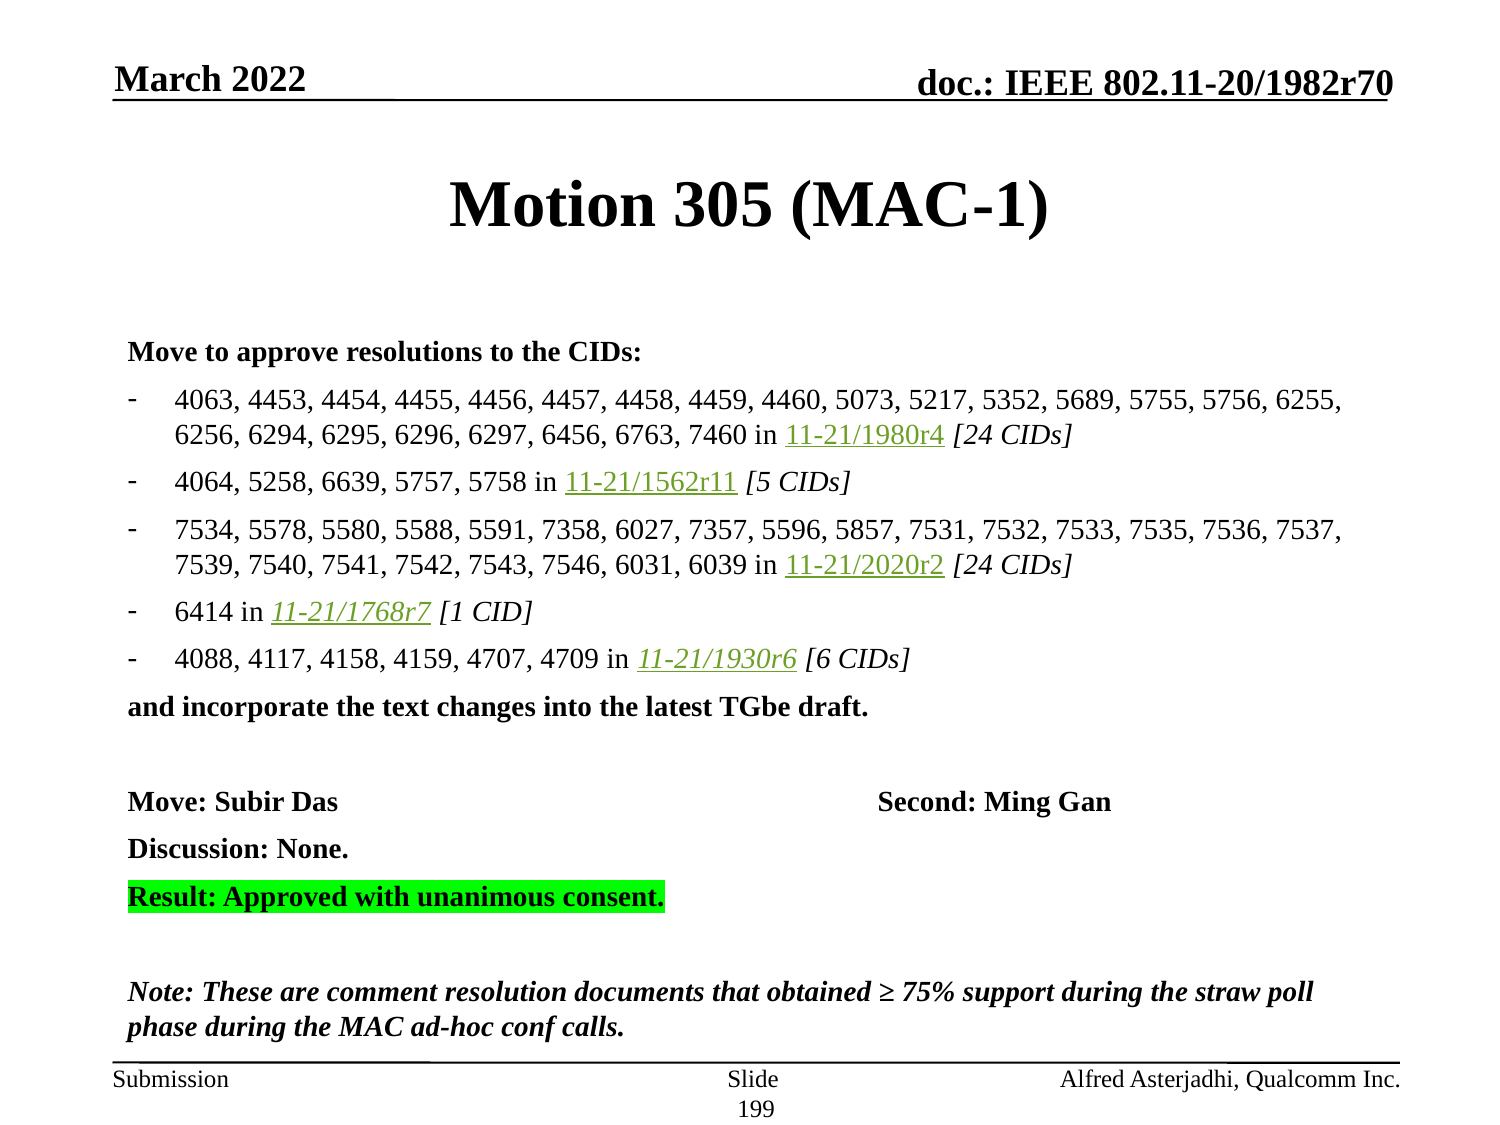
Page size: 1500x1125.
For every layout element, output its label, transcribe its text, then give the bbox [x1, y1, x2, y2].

footer Alfred Asterjadhi, Qualcomm Inc. [878, 1061, 1402, 1093]
list Move to approve resolutions to the CIDs: 4063, 4453, 4454, 4455, 4456, 4457, 4458, 4459, 4460, 5073, 5217, 5352, 5689, 5755, 5756, 6255, 6256, 6294, 6295, 6296, 6297, 6456, 6763, 7460 in 11-21/1980r4 [24 CIDs] 4064, 5258, 6639, 5757, 5758 in 11-21/1562r11 [5 CIDs] 7534, 5578, 5580, 5588, 5591, 7358, 6027, 7357, 5596, 5857, 7531, 7532, 7533, 7535, 7536, 7537, 7539, 7540, 7541, 7542, 7543, 7546, 6031, 6039 in 11-21/2020r2 [24 CIDs] 6414 in 11-21/1768r7 [1 CID] 4088, 4117, 4158, 4159, 4707, 4709 in 11-21/1930r6 [6 CIDs] and incorporate the text changes into the latest TGbe draft. Move: Subir Das Second: Ming Gan Discussion: None. Result: Approved with unanimous consent. Note: These are comment resolution documents that obtained ≥ 75% support during the straw poll phase during the MAC ad-hoc conf calls. [112, 324, 1388, 1063]
slide_number Slide 199 [712, 1061, 800, 1123]
title Motion 305 (MAC-1) [112, 112, 1388, 288]
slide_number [114, 54, 423, 100]
